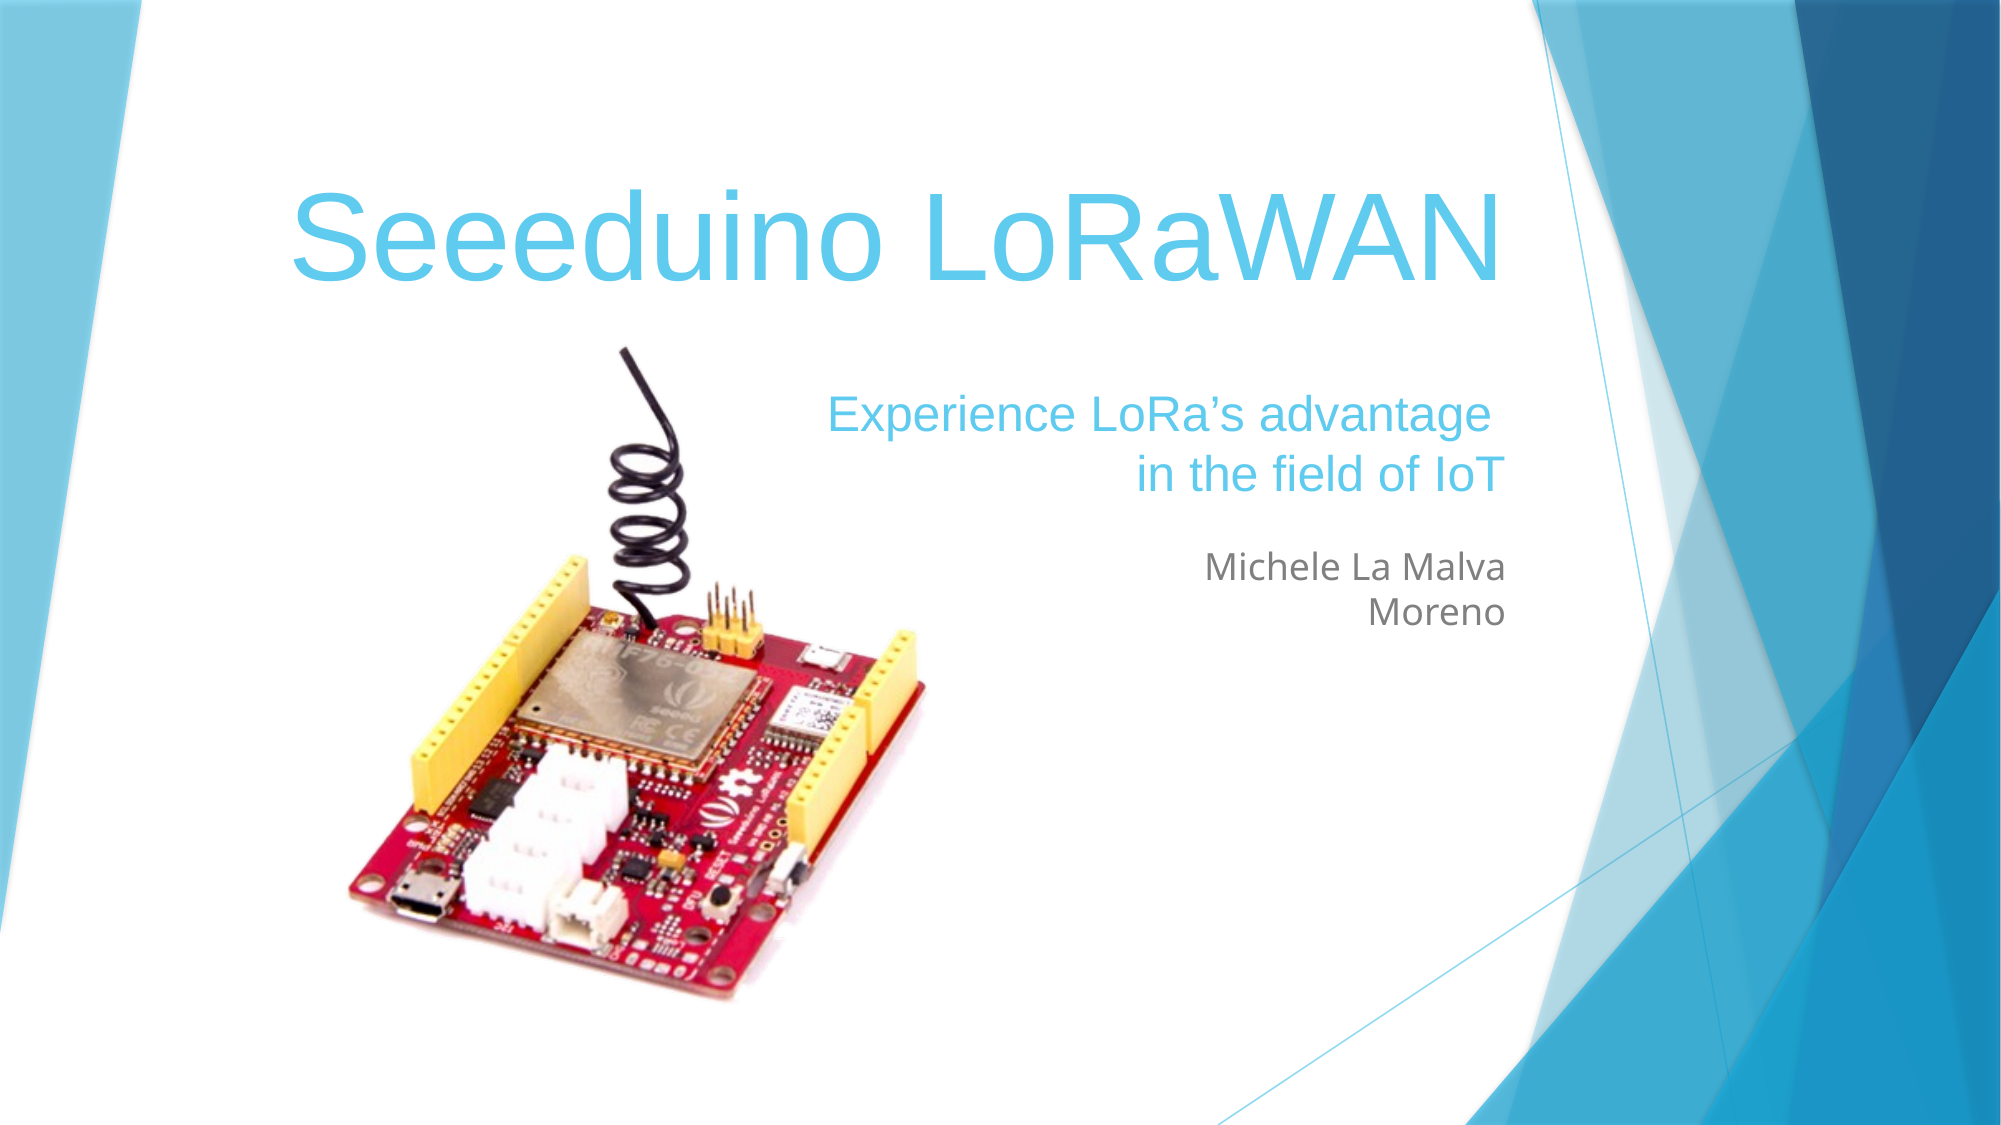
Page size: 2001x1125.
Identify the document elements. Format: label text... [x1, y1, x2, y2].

title Seeeduino LoRaWAN [247, 43, 1522, 314]
subtitle Michele La Malva Moreno [1225, 535, 1522, 601]
text_box Experience LoRa’s advantage in the field of IoT [1225, 366, 1522, 510]
picture [60, 255, 1221, 1125]
